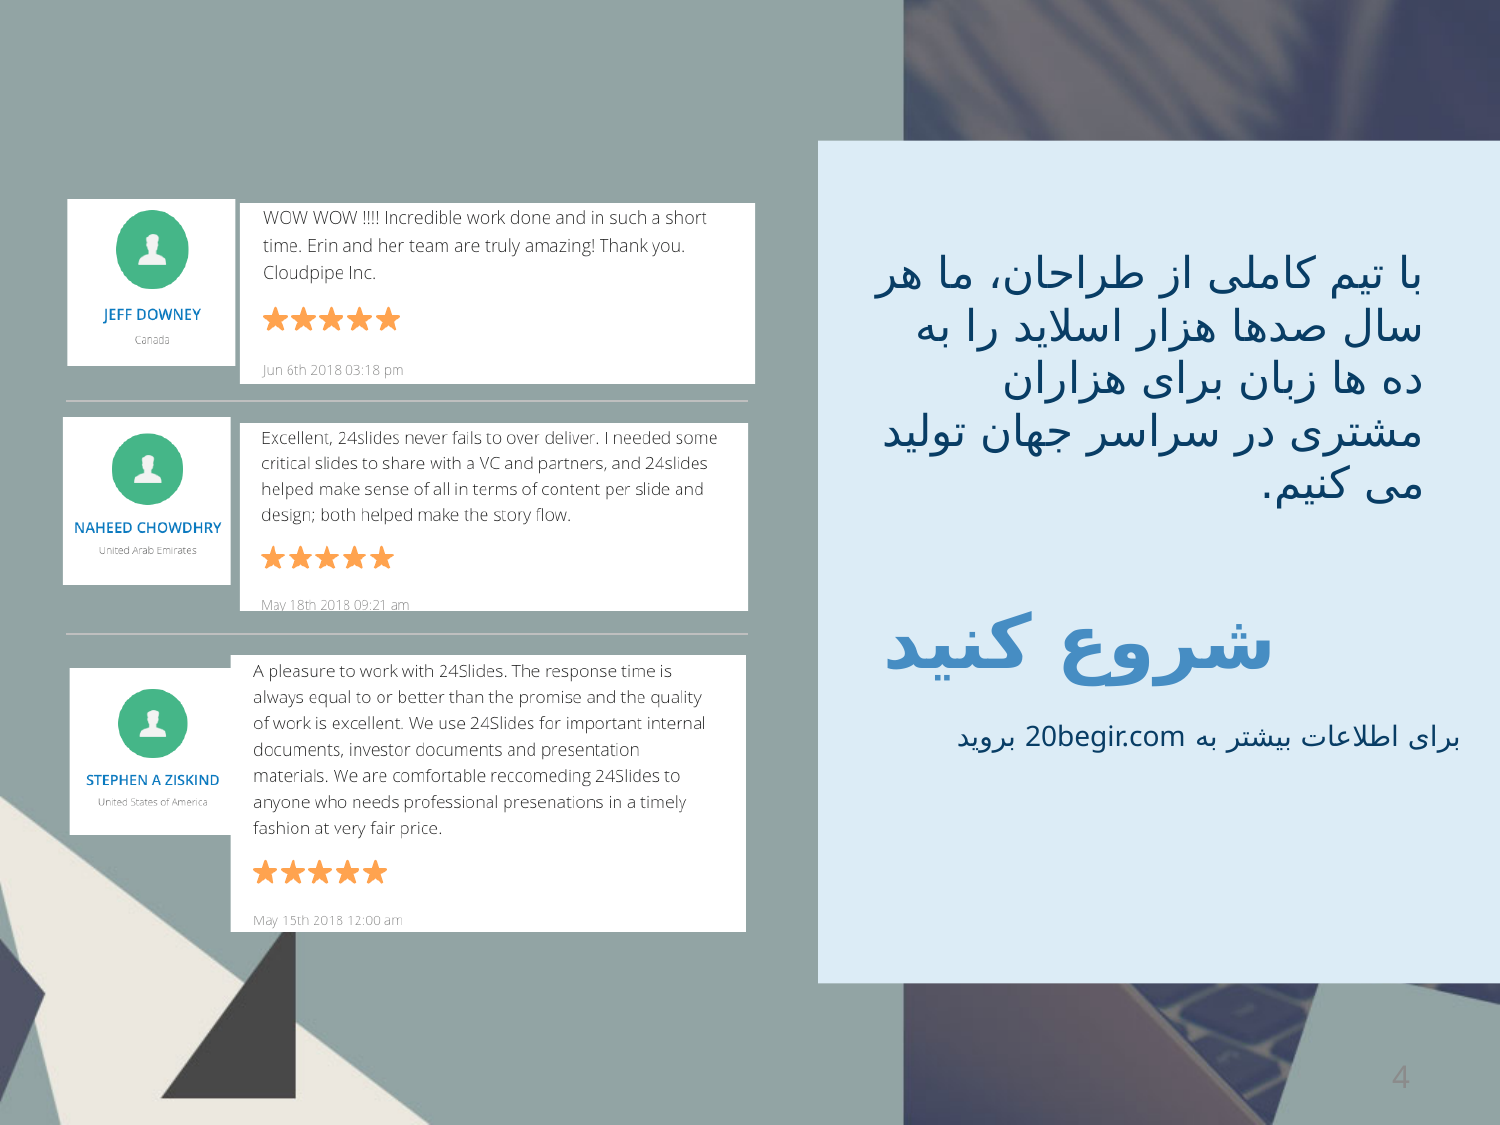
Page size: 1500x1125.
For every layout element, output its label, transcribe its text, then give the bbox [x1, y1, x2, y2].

text_box با تیم کاملی از طراحان، ما هر سال صدها هزار اسلاید را به ده ها زبان برای هزاران مشتری در سراسر جهان تولید می کنیم. [869, 245, 1425, 508]
picture [0, 0, 1500, 1125]
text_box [62, 199, 756, 932]
slide_number 4 [1074, 1054, 1425, 1103]
text_box شروع کنید [869, 593, 1277, 685]
text_box [816, 138, 1500, 985]
text_box برای اطلاعات بیشتر به 20begir.com بروید [869, 718, 1462, 752]
